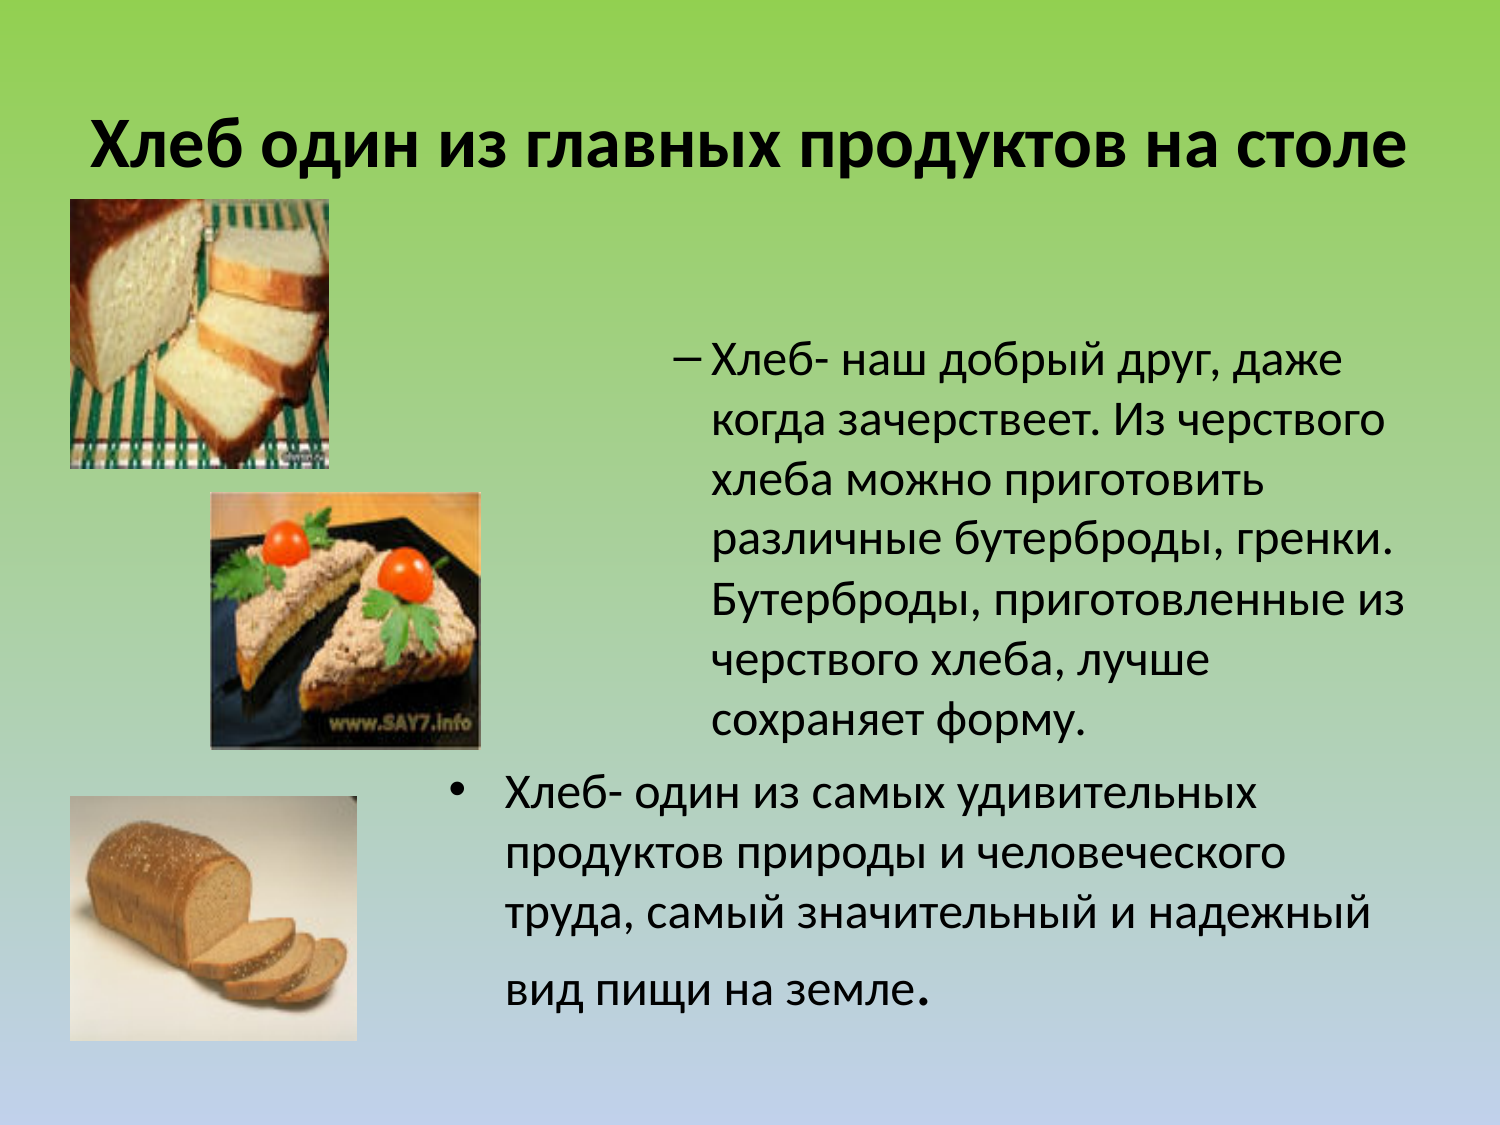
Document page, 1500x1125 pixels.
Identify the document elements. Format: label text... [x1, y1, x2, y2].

list Хлеб- наш добрый друг, даже когда зачерствеет. Из черствого хлеба можно приготовить различные бутерброды, гренки. Бутерброды, приготовленные из черствого хлеба, лучше сохраняет форму. Хлеб- один из самых удивительных продуктов природы и человеческого труда, самый значительный и надежный вид пищи на земле. [433, 317, 1430, 1038]
picture [210, 491, 481, 751]
title Хлеб один из главных продуктов на столе [75, 45, 1425, 233]
picture [70, 198, 329, 469]
picture [70, 796, 358, 1041]
